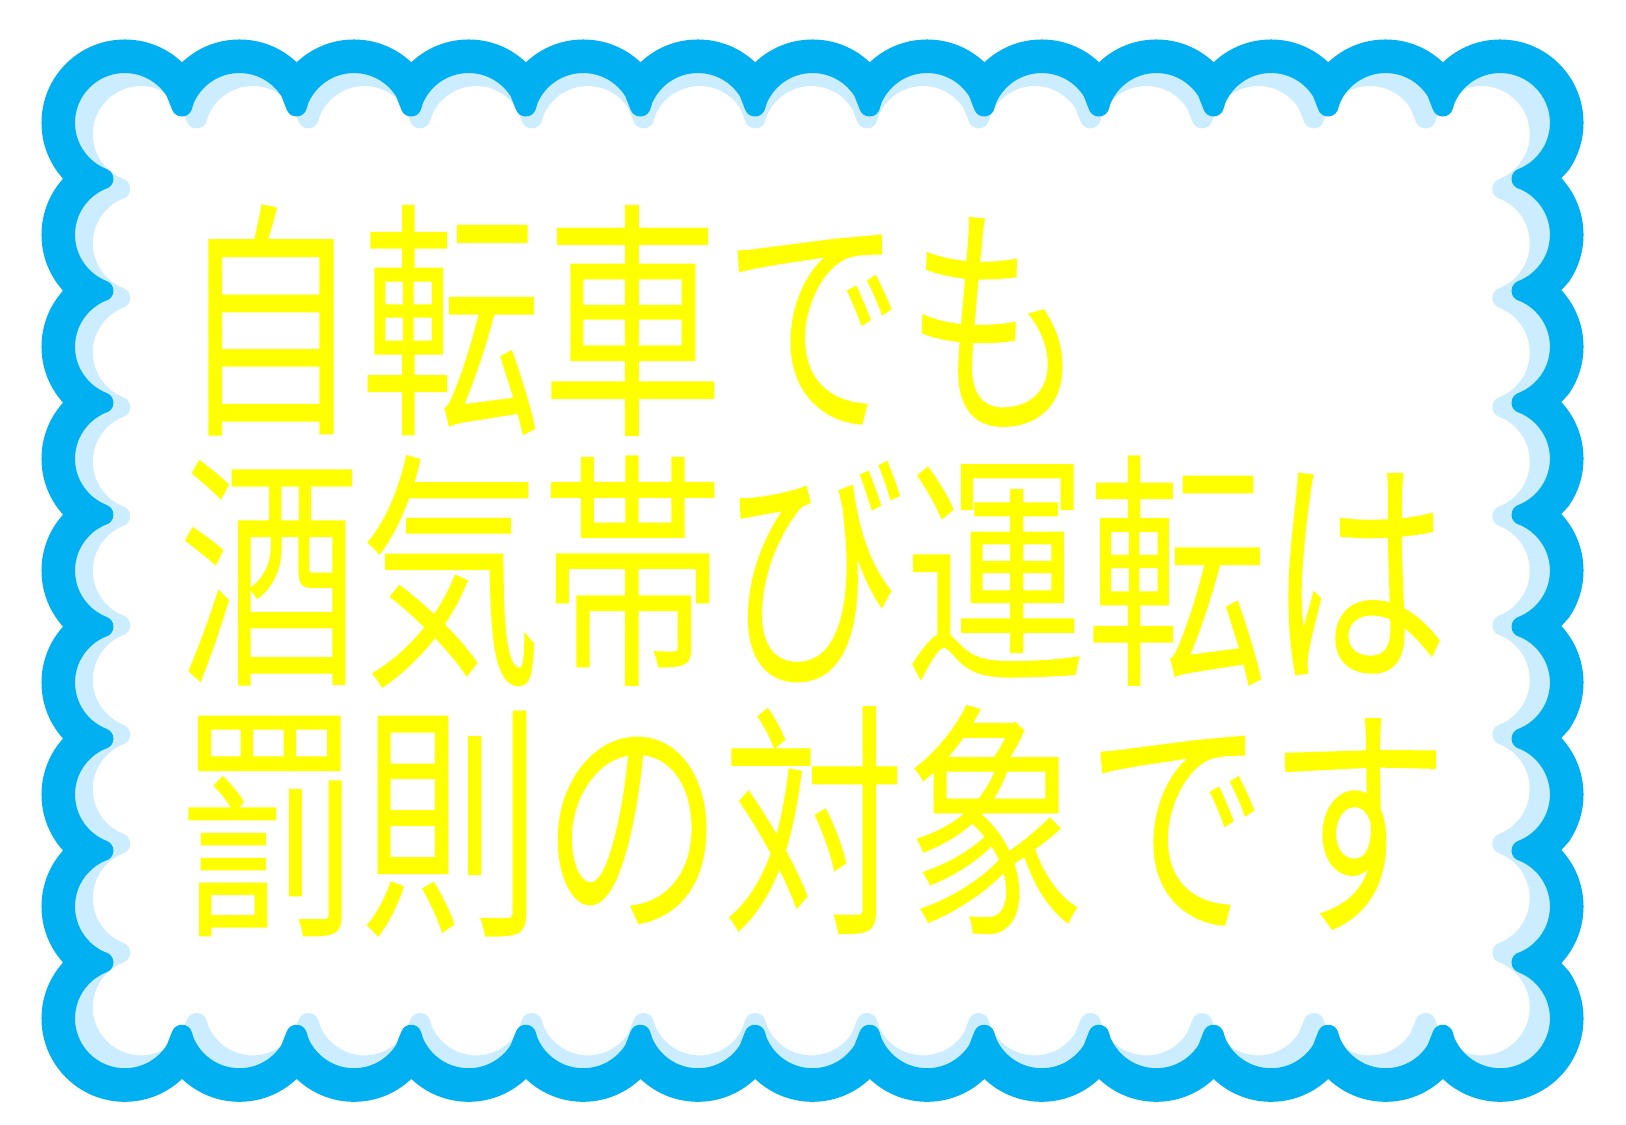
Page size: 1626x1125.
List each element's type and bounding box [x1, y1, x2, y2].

text_box [68, 965, 168, 1076]
text_box [988, 1021, 1097, 1076]
text_box [988, 65, 1097, 121]
text_box [525, 1021, 985, 1076]
text_box [186, 65, 285, 121]
text_box [1224, 65, 1324, 121]
text_box [186, 1021, 286, 1076]
text_box [1106, 1021, 1210, 1076]
text_box [49, 47, 1576, 1094]
text_box [526, 65, 985, 121]
text_box [300, 1021, 403, 1076]
text_box [300, 65, 403, 121]
text_box [1459, 65, 1555, 1076]
text_box [413, 1021, 520, 1076]
text_box [1106, 65, 1210, 121]
text_box [413, 65, 520, 121]
text_box [68, 65, 167, 176]
text_box [1343, 1021, 1437, 1076]
text_box [1342, 65, 1437, 121]
text_box [67, 176, 122, 964]
text_box [1225, 1021, 1324, 1076]
